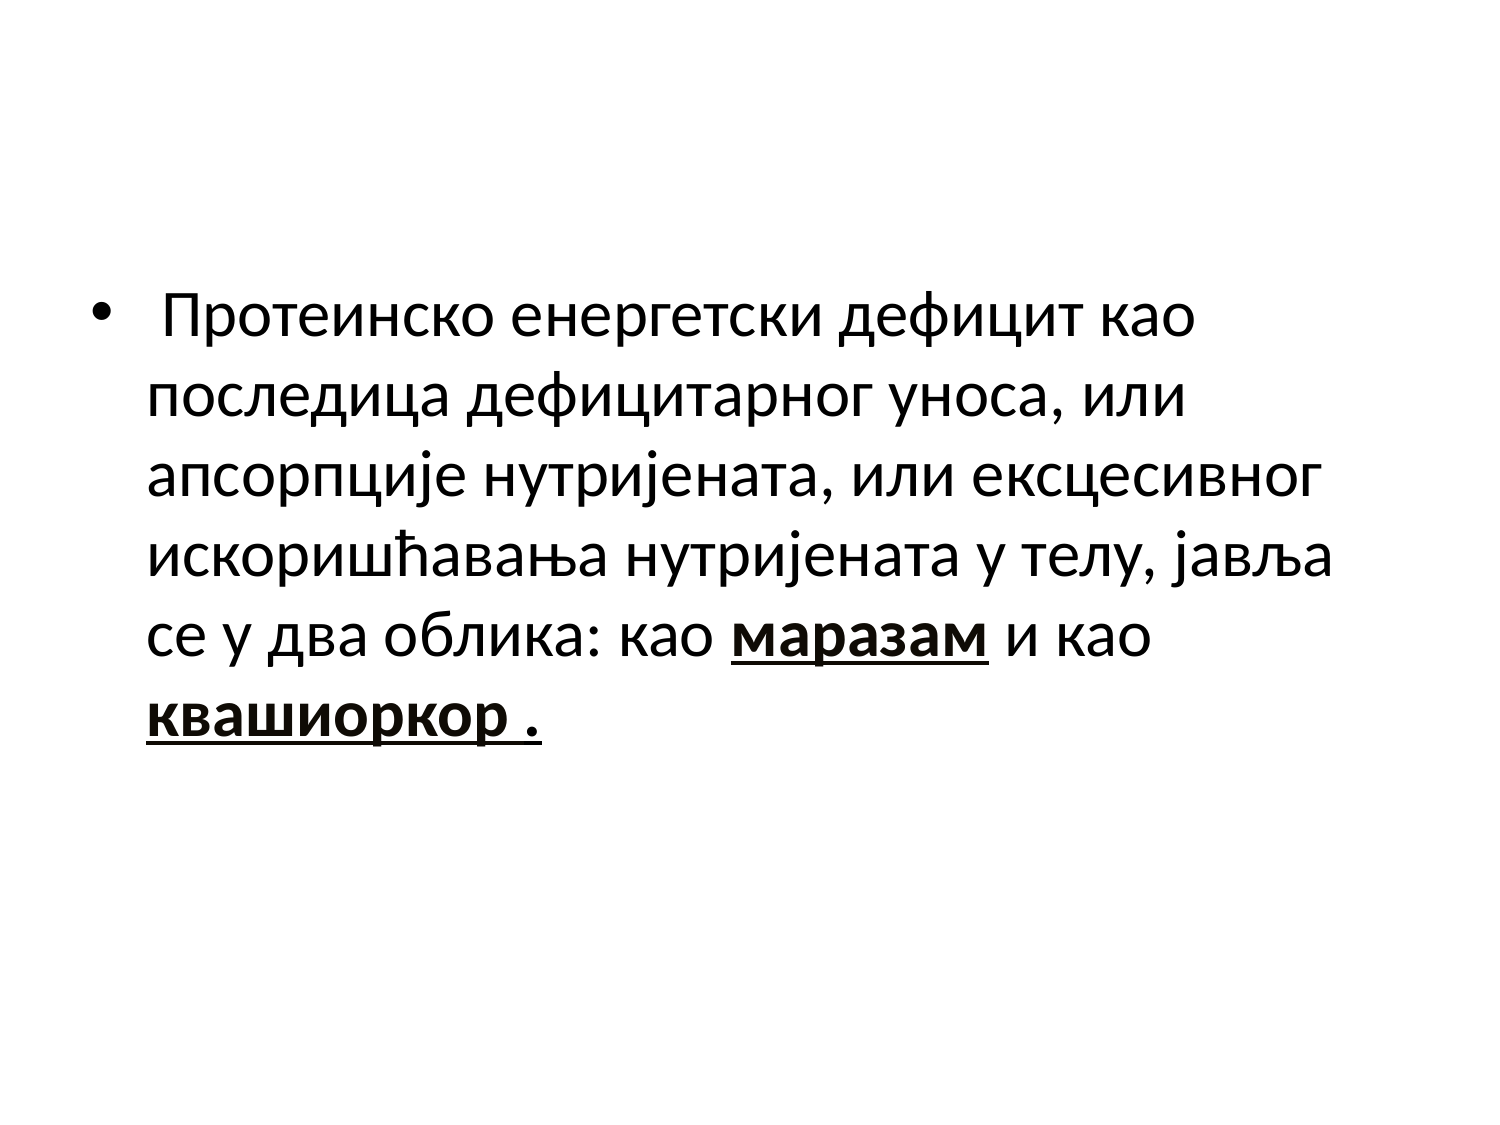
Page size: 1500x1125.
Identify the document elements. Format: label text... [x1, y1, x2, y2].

list Протеинско енергетски дефицит као последица дефицитарног уноса, или апсорпције нутријената, или ексцесивног искоришћавања нутријената у телу, јавља се у два облика: као маразам и као квашиоркор . [75, 262, 1425, 1005]
